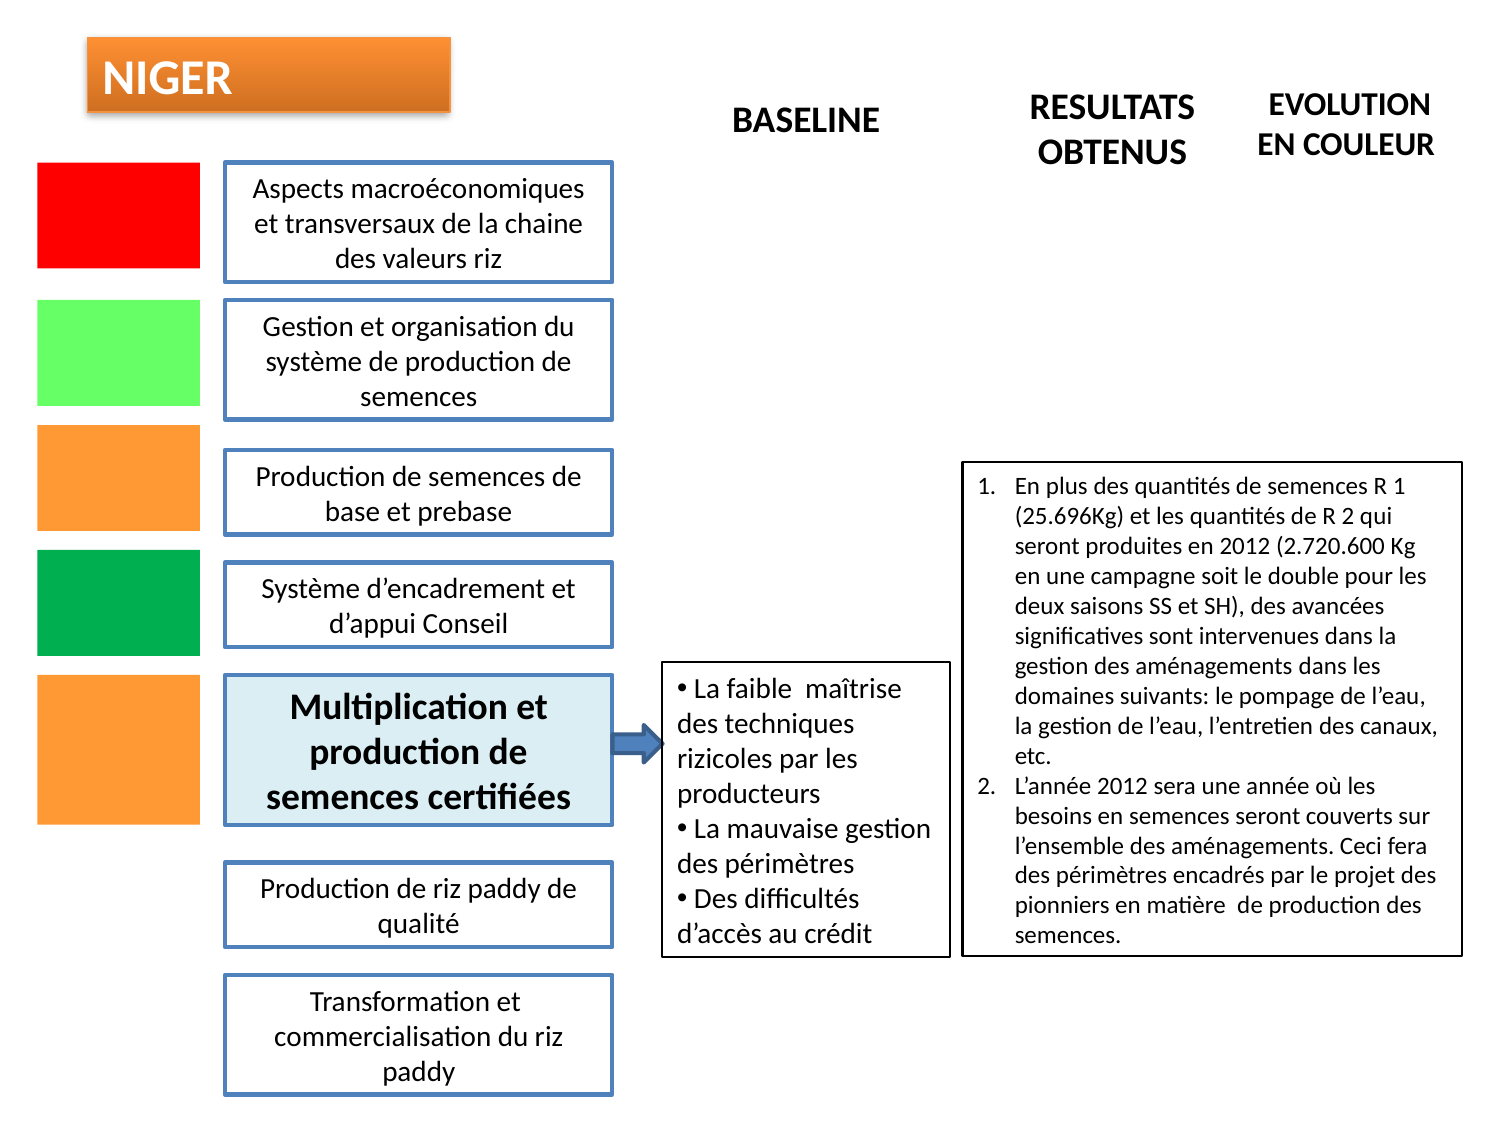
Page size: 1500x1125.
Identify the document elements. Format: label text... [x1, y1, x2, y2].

text_box [610, 723, 662, 765]
text_box NIGER [87, 37, 451, 113]
text_box EVOLUTION EN COULEUR [1237, 74, 1463, 170]
text_box [37, 674, 200, 825]
text_box Production de riz paddy de qualité [223, 860, 614, 949]
text_box [37, 299, 200, 406]
text_box RESULTATS OBTENUS [987, 74, 1238, 180]
text_box Multiplication et production de semences certifiées [223, 673, 614, 827]
text_box Gestion et organisation du système de production de semences [223, 298, 614, 422]
text_box Système d’encadrement et d’appui Conseil [223, 560, 614, 649]
text_box En plus des quantités de semences R 1 (25.696Kg) et les quantités de R 2 qui seront produites en 2012 (2.720.600 Kg en une campagne soit le double pour les deux saisons SS et SH), des avancées significatives sont intervenues dans la gestion des aménagements dans les domaines suivants: le pompage de l’eau, la gestion de l’eau, l’entretien des canaux, etc. L’année 2012 sera une année où les besoins en semences seront couverts sur l’ensemble des aménagements. Ceci fera des périmètres encadrés par le projet des pionniers en matière de production des semences. [962, 462, 1463, 957]
text_box [37, 162, 200, 269]
text_box Production de semences de base et prebase [223, 448, 614, 537]
text_box Transformation et commercialisation du riz paddy [223, 973, 614, 1097]
text_box [37, 549, 200, 656]
text_box Aspects macroéconomiques et transversaux de la chaine des valeurs riz [223, 160, 614, 284]
text_box La faible maîtrise des techniques rizicoles par les producteurs La mauvaise gestion des périmètres Des difficultés d’accès au crédit [662, 662, 950, 957]
text_box BASELINE [675, 87, 938, 148]
text_box [37, 425, 200, 531]
